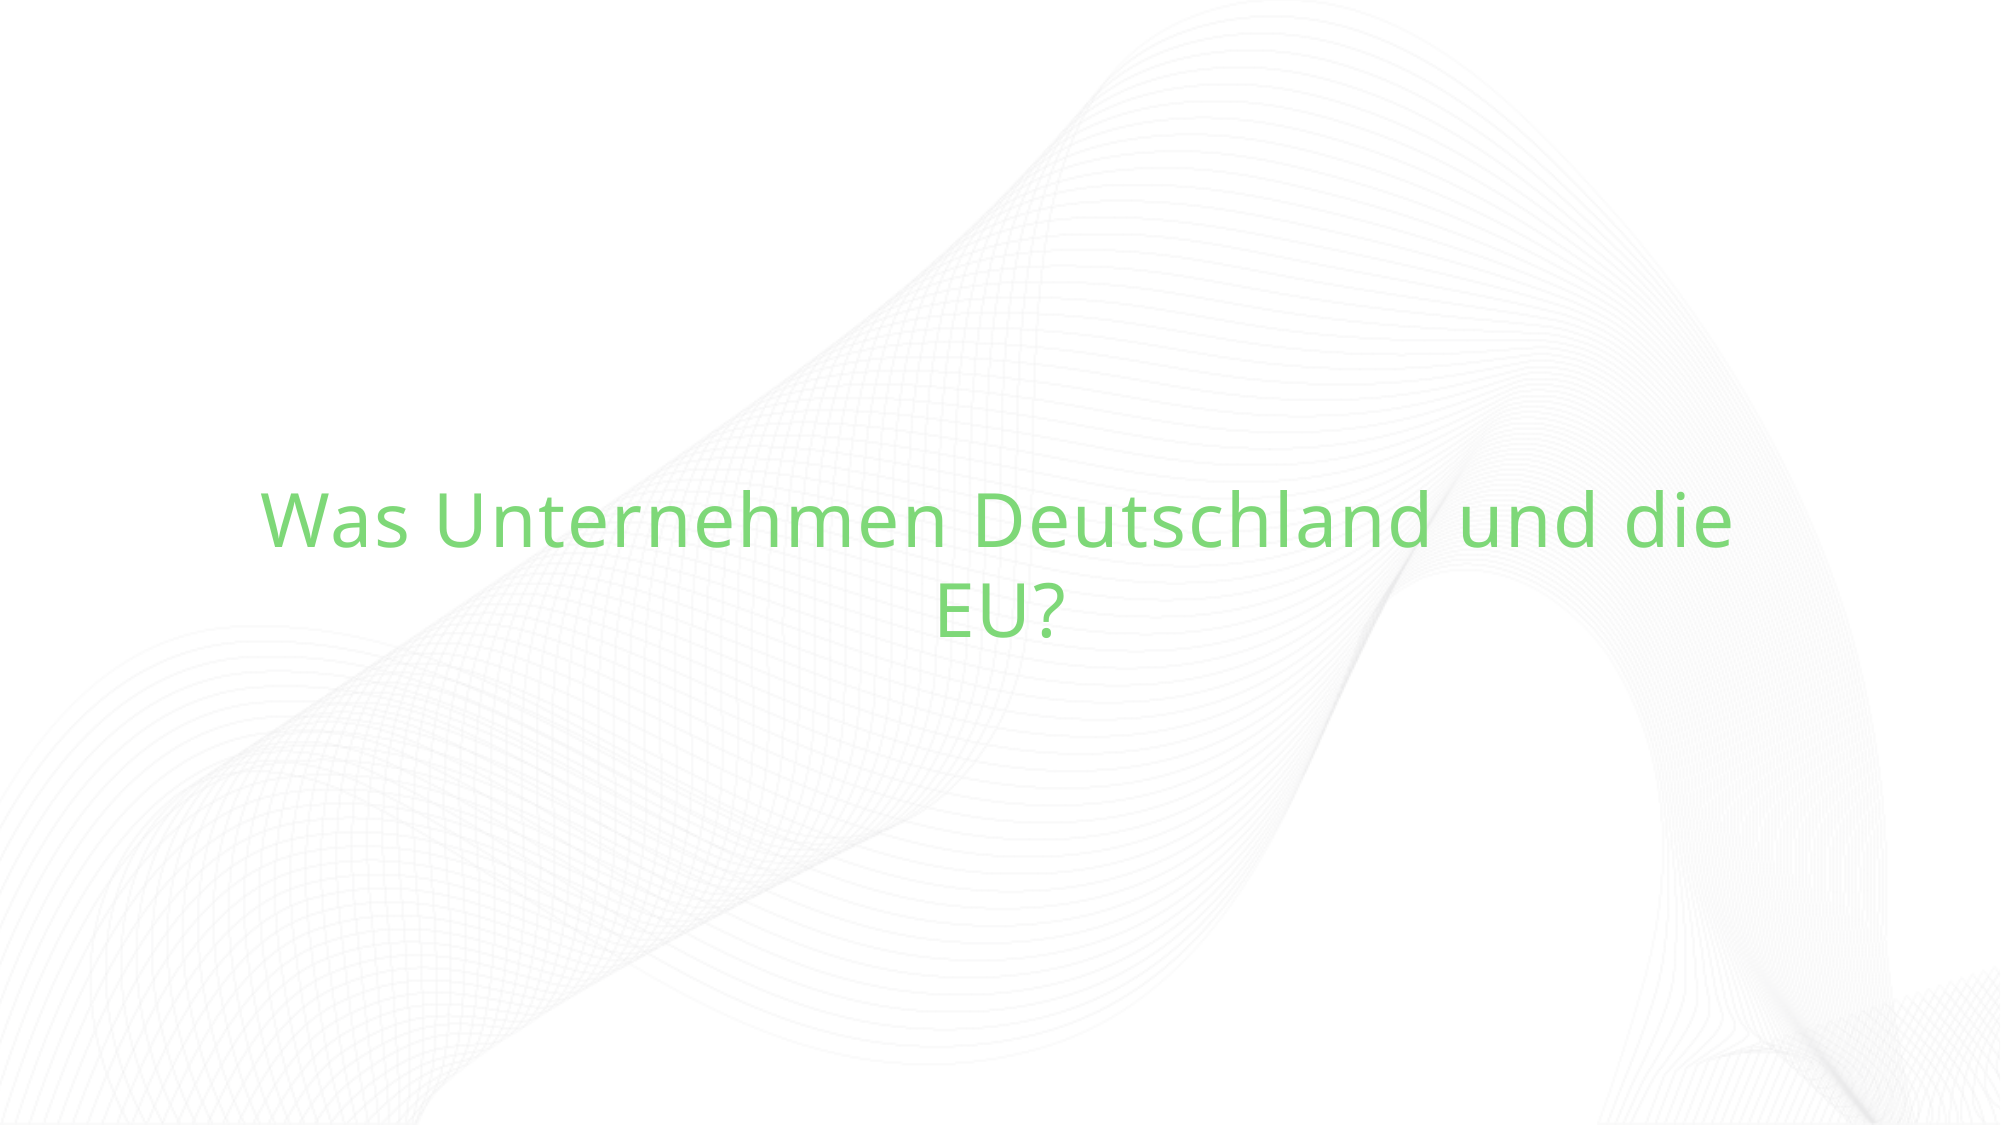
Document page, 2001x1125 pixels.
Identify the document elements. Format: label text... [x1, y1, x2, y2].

title Was Unternehmen Deutschland und die EU? [167, 509, 1833, 616]
